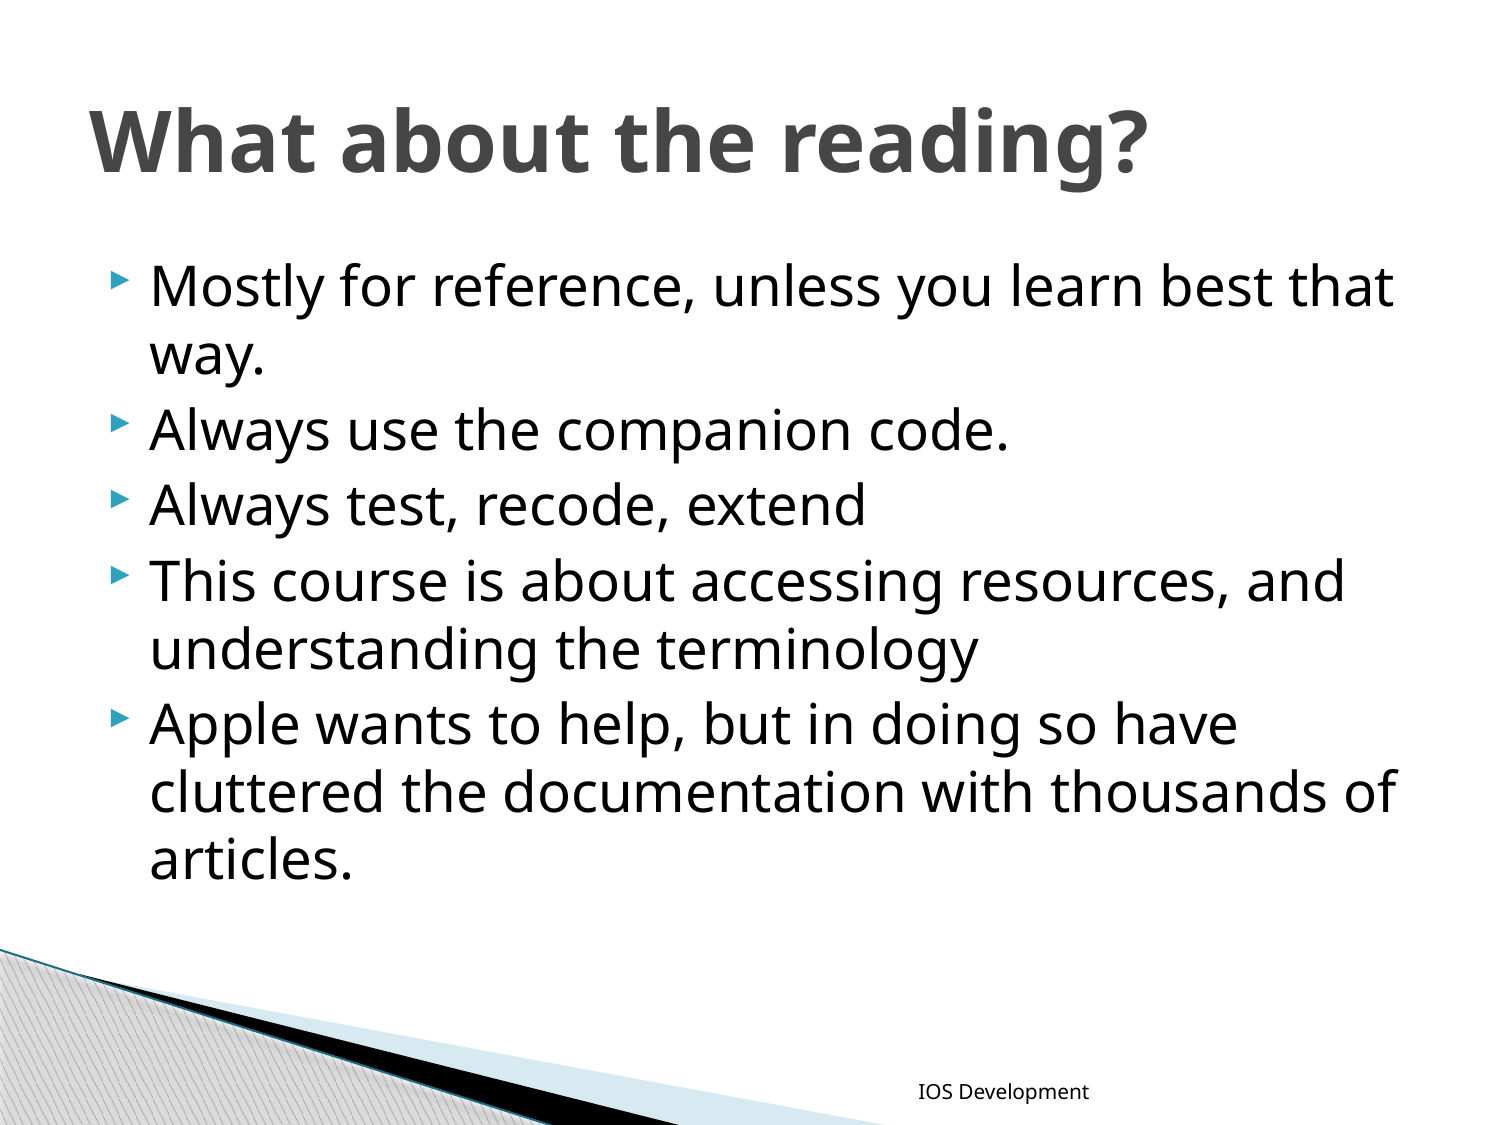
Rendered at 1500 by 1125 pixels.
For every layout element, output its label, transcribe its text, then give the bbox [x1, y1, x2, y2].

list Mostly for reference, unless you learn best that way. Always use the companion code. Always test, recode, extend This course is about accessing resources, and understanding the terminology Apple wants to help, but in doing so have cluttered the documentation with thousands of articles. [75, 243, 1425, 986]
footer IOS Development [718, 1051, 1105, 1112]
title What about the reading? [75, 45, 1425, 233]
